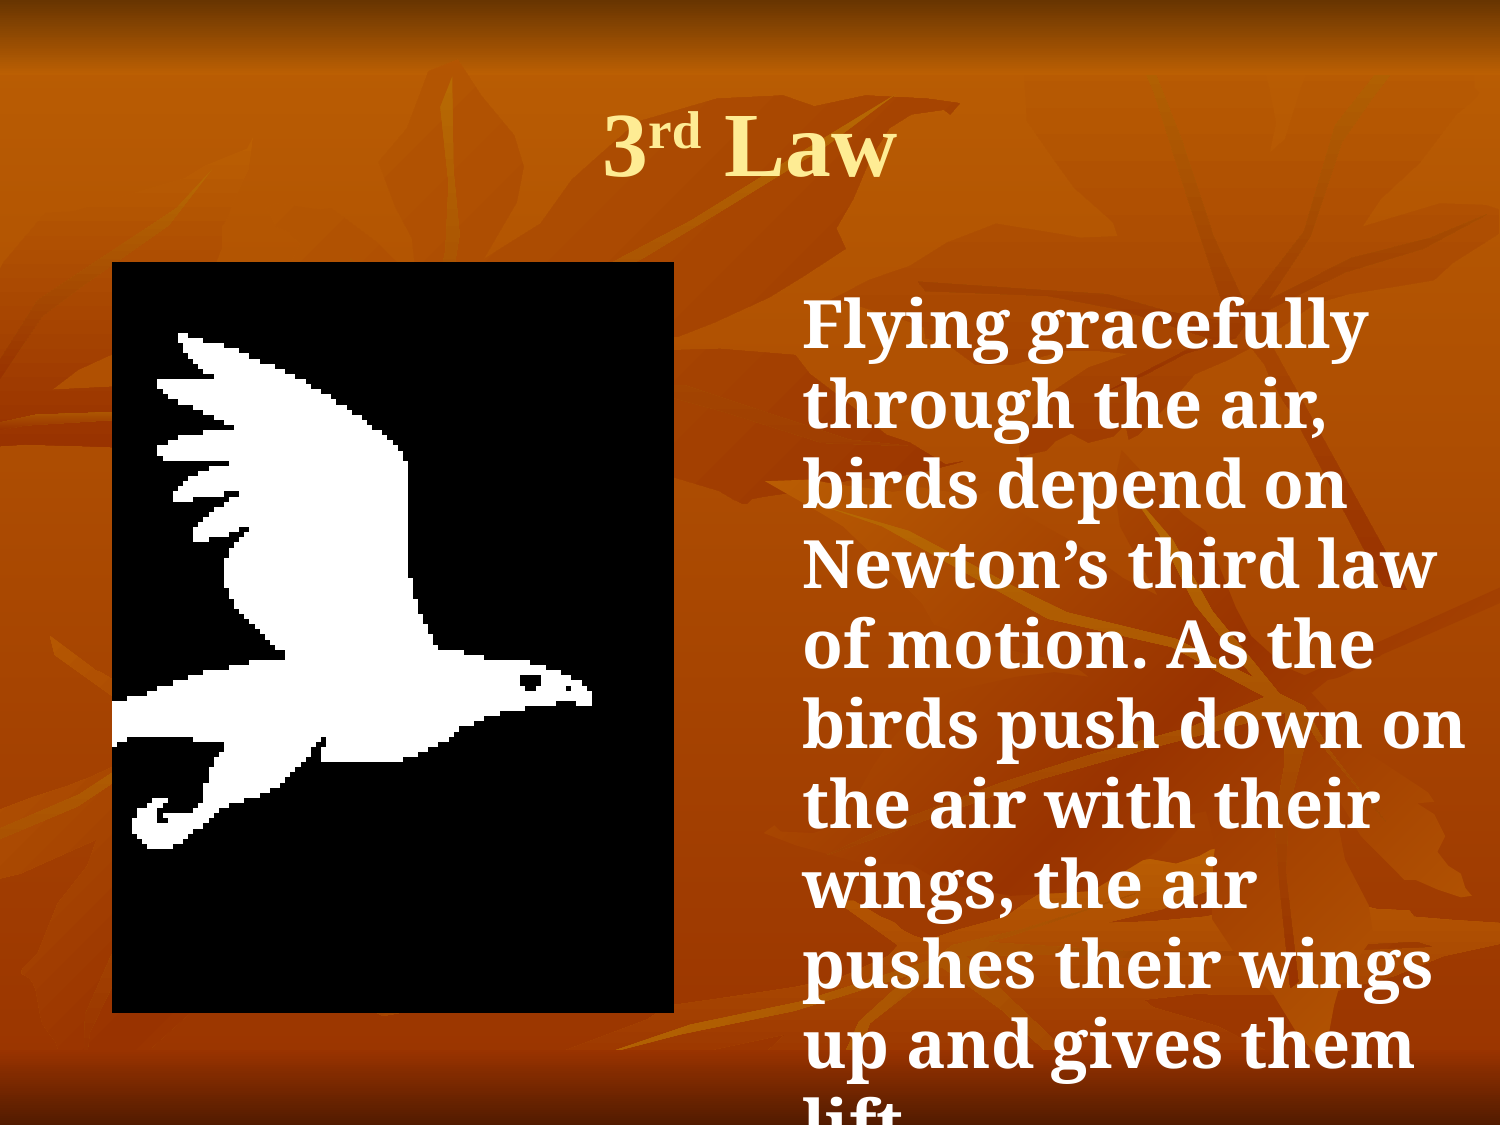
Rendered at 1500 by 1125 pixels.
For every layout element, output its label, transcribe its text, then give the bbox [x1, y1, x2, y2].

text_box Flying gracefully through the air, birds depend on Newton’s third law of motion. As the birds push down on the air with their wings, the air pushes their wings up and gives them lift. [787, 274, 1500, 1125]
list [112, 262, 674, 1013]
title 3rd Law [74, 45, 1426, 234]
